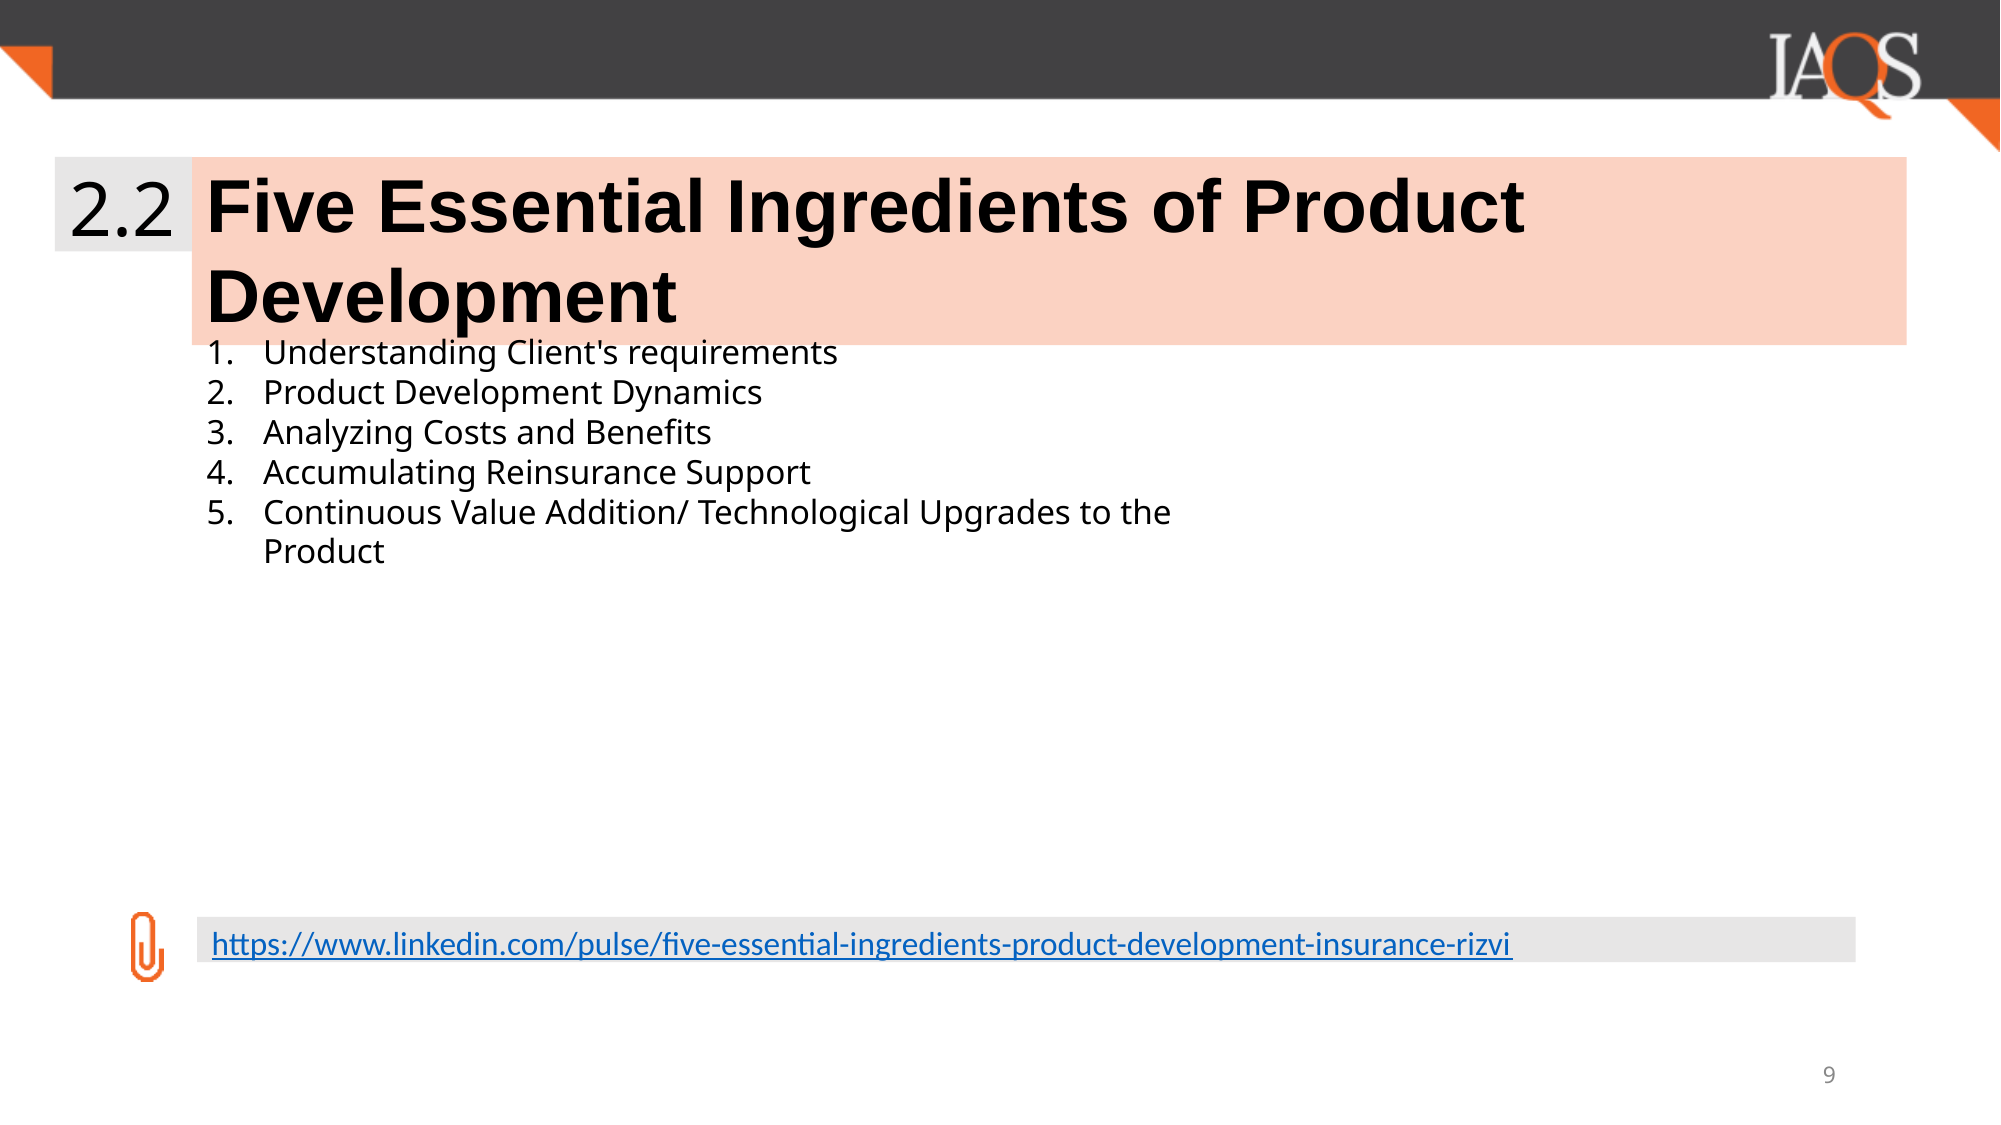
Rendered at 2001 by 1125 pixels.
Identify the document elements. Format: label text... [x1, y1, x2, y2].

slide_number ‹#› [1820, 1057, 1857, 1125]
title Five Essential Ingredients of Product Development [191, 157, 1907, 346]
text_box 2.2 [54, 156, 192, 252]
picture [0, 0, 2000, 152]
picture [131, 912, 164, 982]
text_box Understanding Client's requirements Product Development Dynamics Analyzing Costs and Benefits Accumulating Reinsurance Support Continuous Value Addition/ Technological Upgrades to the Product [204, 328, 1253, 571]
text_box https://www.linkedin.com/pulse/five-essential-ingredients-product-development-insurance-rizvi [197, 916, 1856, 963]
